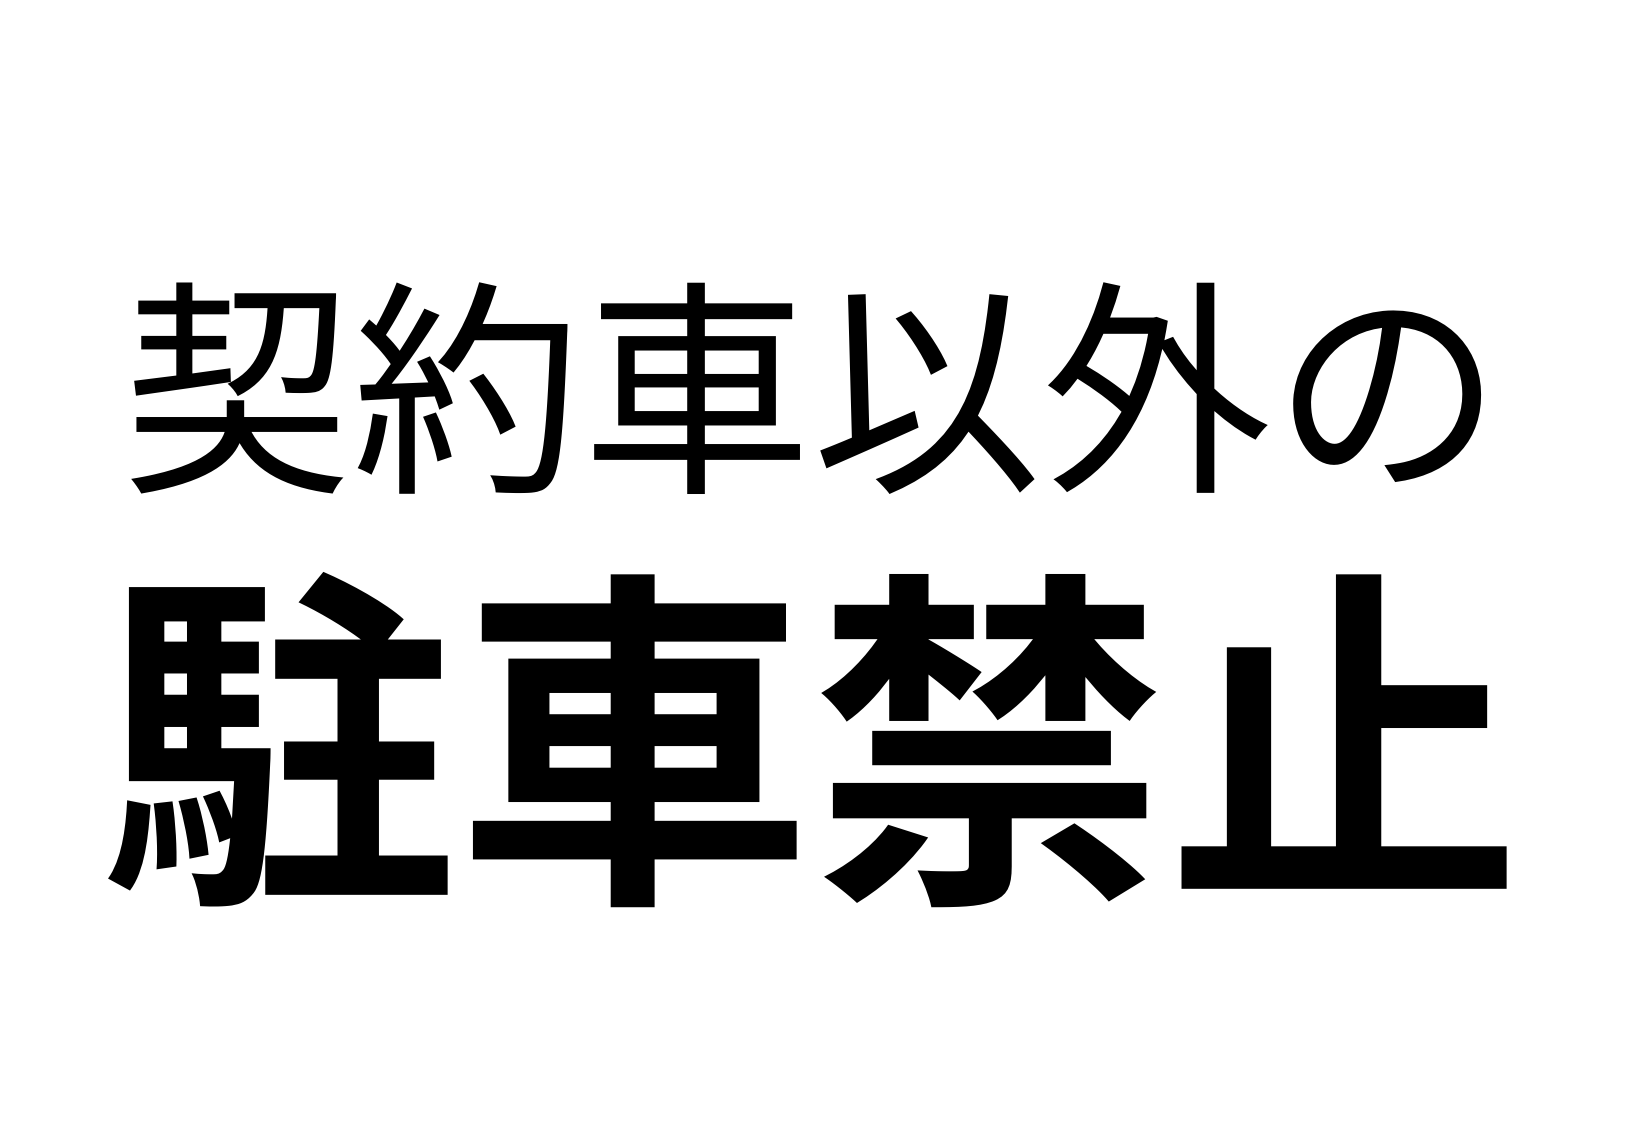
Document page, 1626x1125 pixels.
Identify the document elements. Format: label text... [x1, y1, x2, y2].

text_box 契約車以外の 駐車禁止 [0, 239, 1625, 954]
